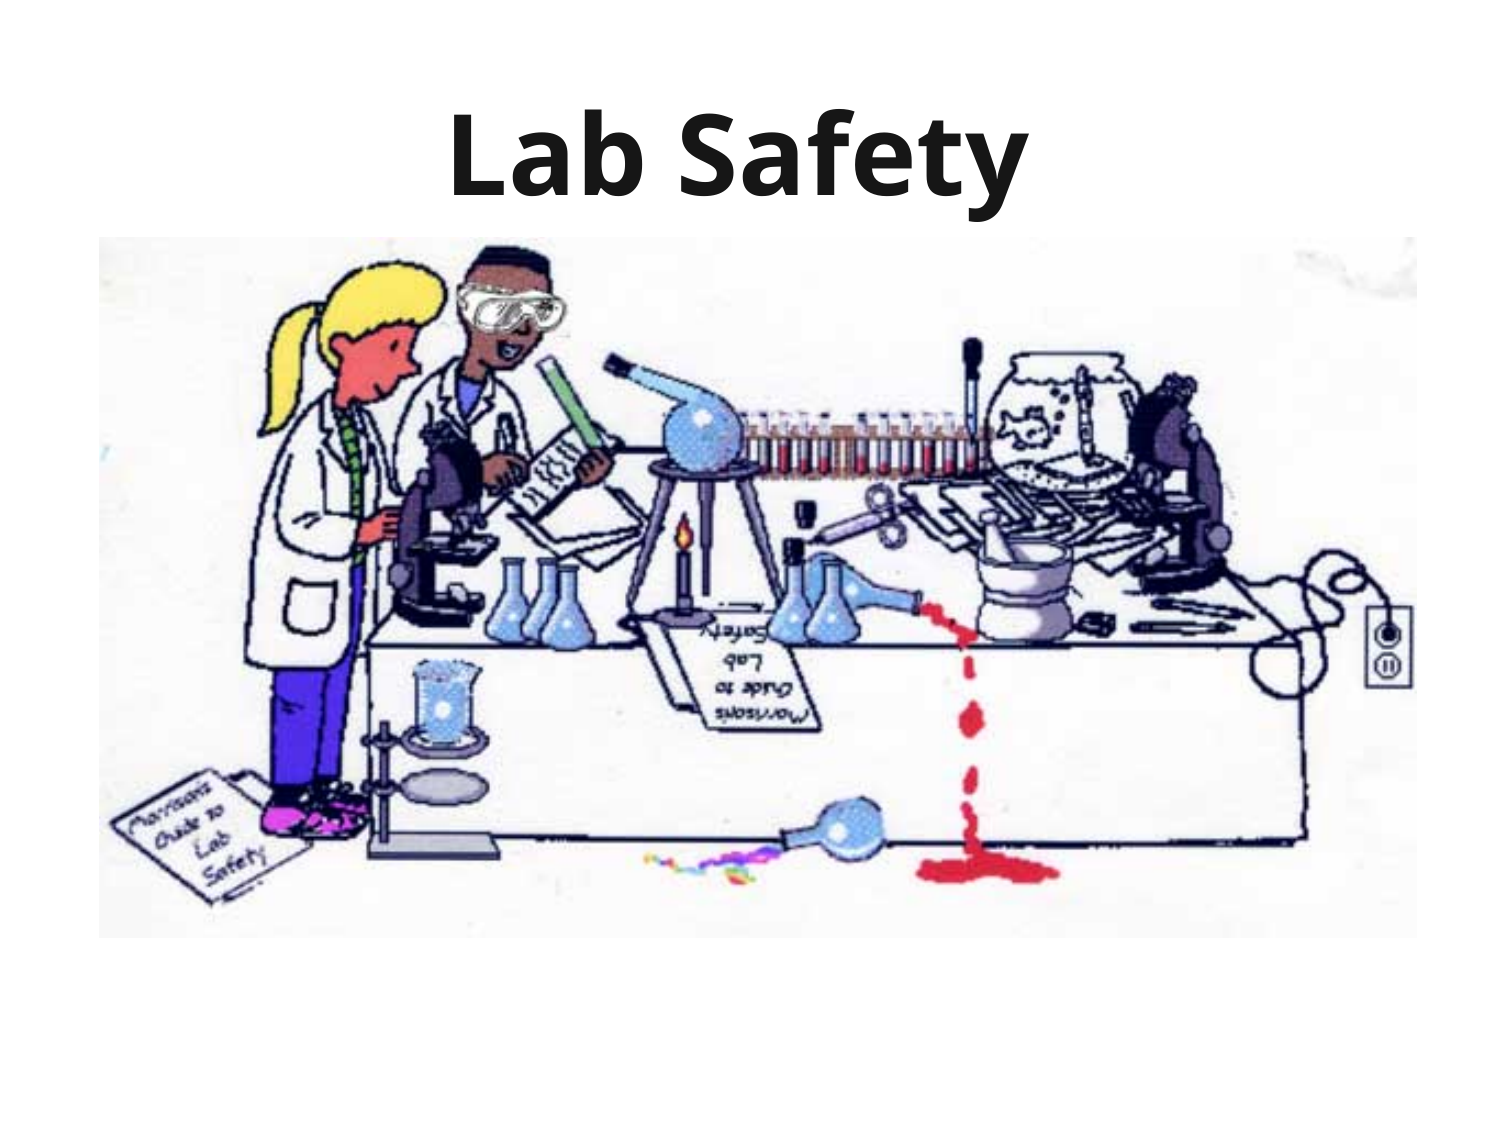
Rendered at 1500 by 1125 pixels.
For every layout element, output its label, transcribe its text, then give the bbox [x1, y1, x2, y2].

title Lab Safety [262, 62, 1213, 235]
picture [99, 237, 1417, 938]
